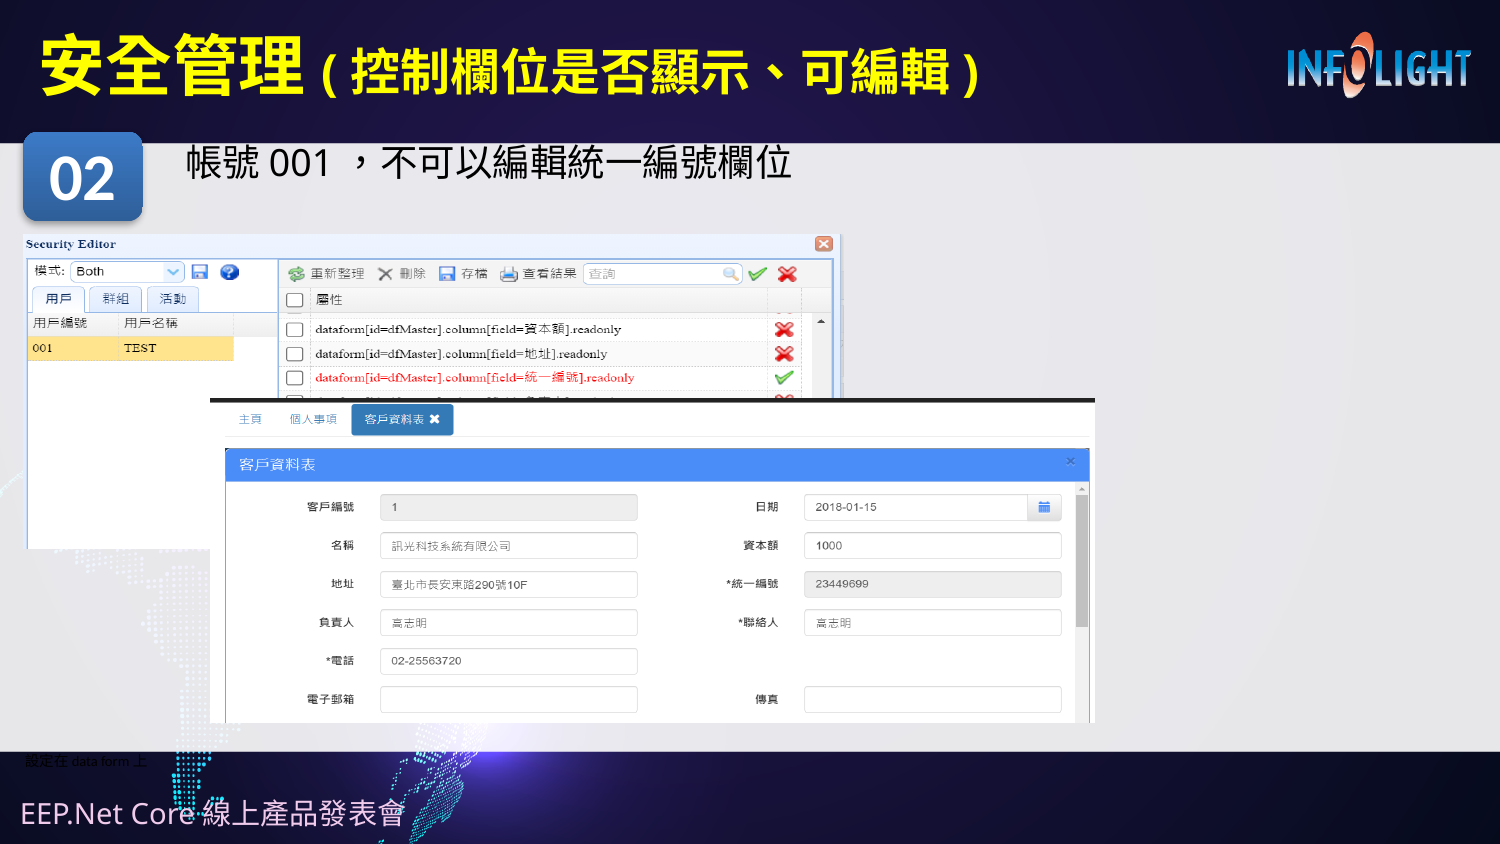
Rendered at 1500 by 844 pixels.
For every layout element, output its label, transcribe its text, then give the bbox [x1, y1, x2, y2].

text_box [23, 126, 144, 223]
picture [0, 0, 1500, 844]
title 安全管理(控制欄位是否顯示、可編輯) [23, 0, 1374, 134]
text_box 帳號001，不可以編輯統一編號欄位 [170, 131, 808, 192]
text_box 設定在data form上 [10, 744, 163, 777]
